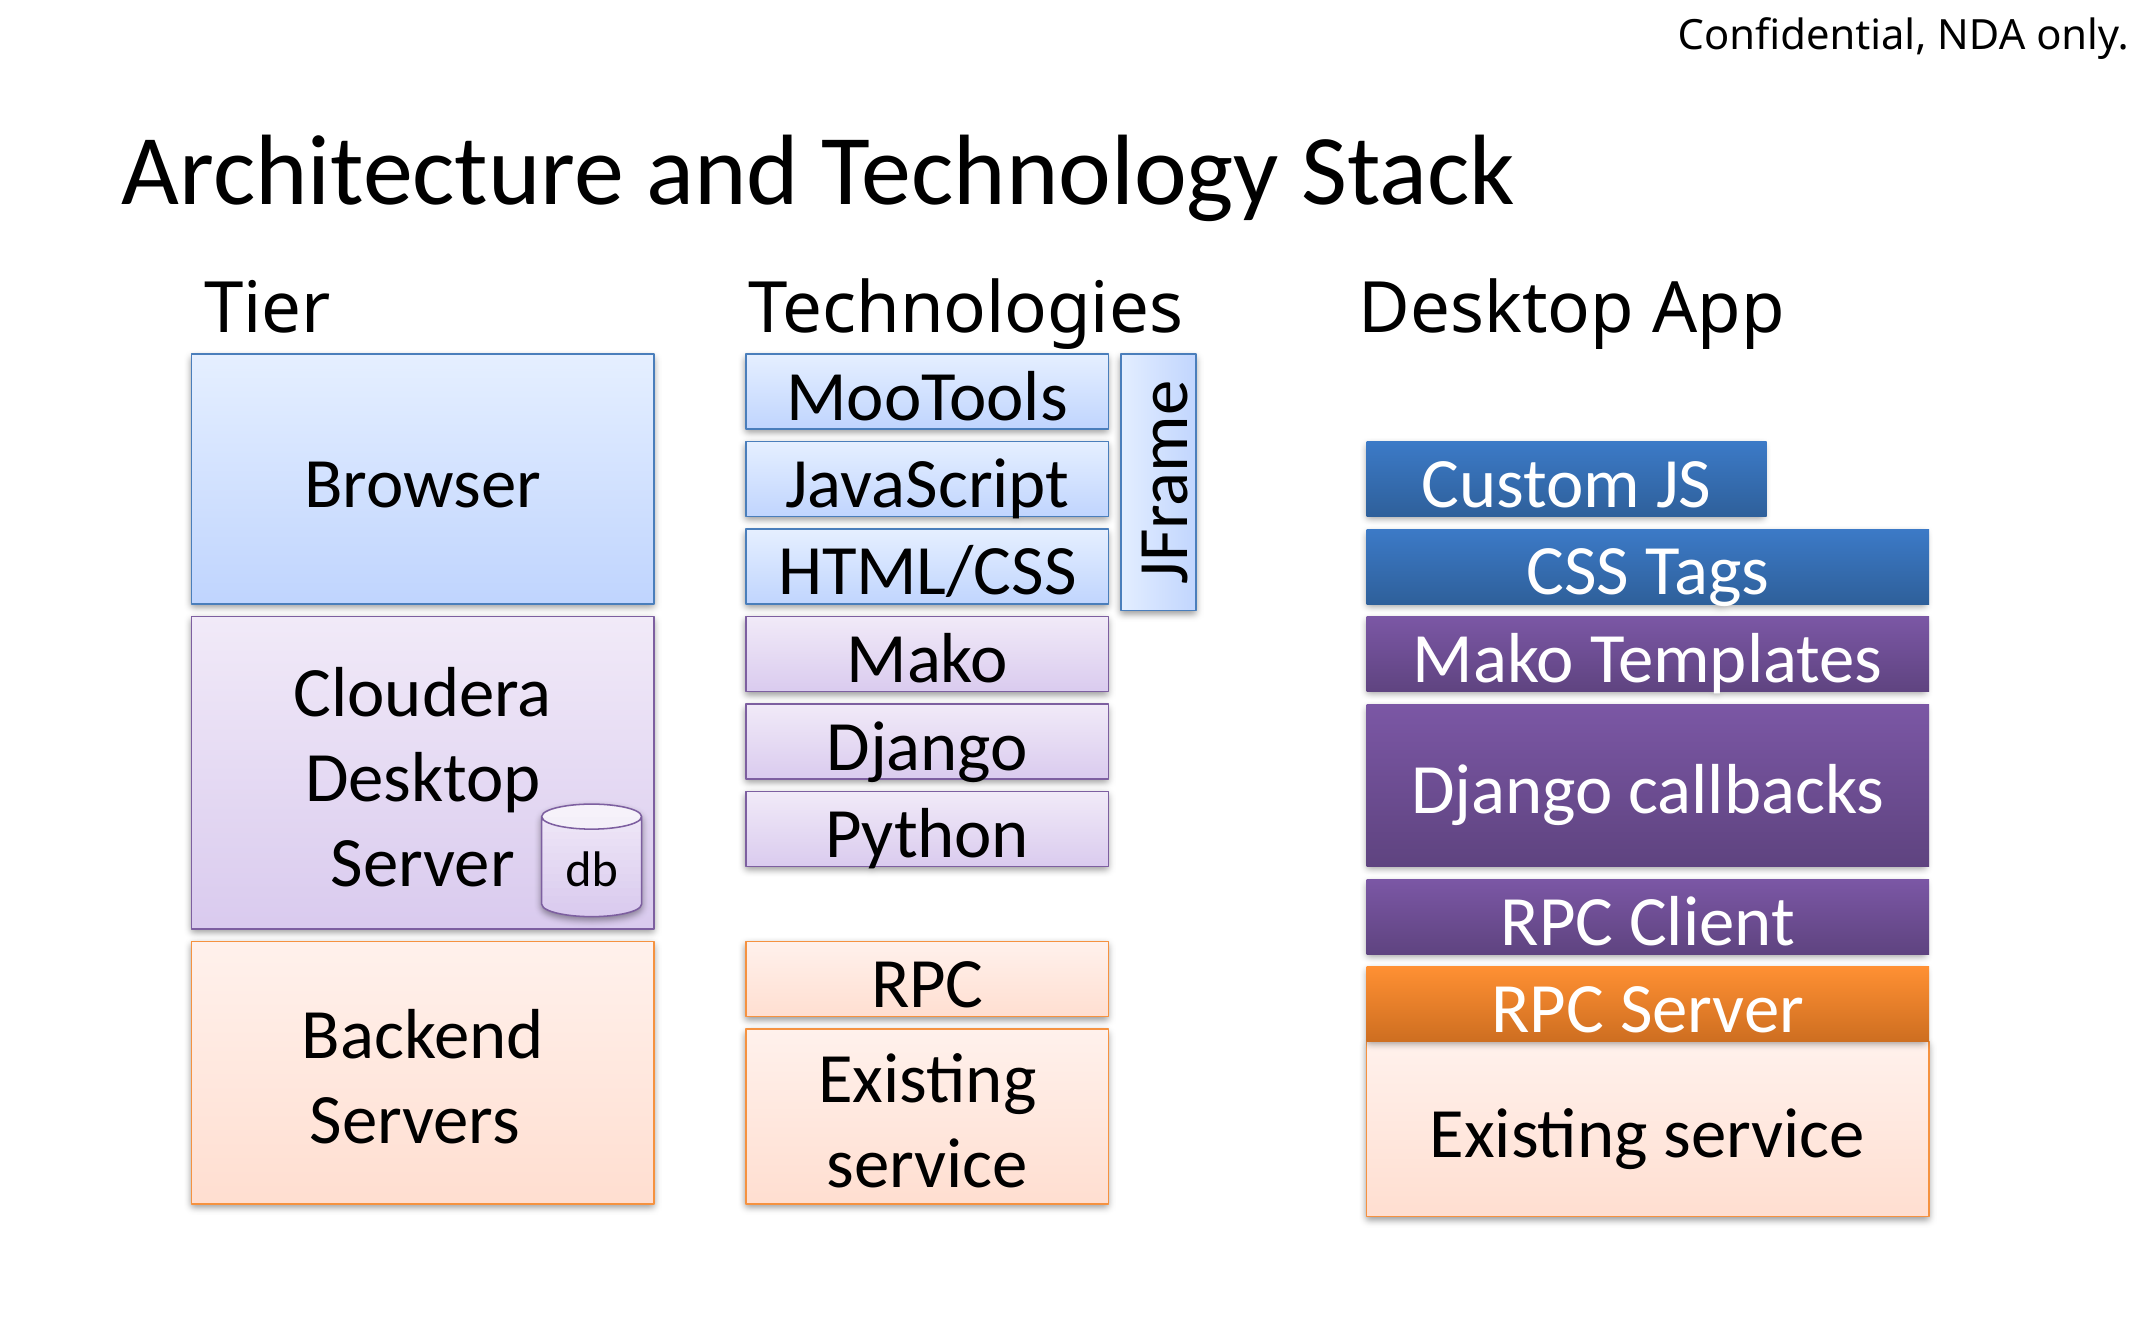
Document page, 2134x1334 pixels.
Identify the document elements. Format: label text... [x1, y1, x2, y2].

text_box Django [745, 703, 1109, 780]
text_box db [540, 803, 643, 918]
text_box CSS Tags [1366, 529, 1930, 605]
text_box RPC [745, 941, 1109, 1017]
text_box Mako Templates [1366, 616, 1930, 692]
text_box Technologies [733, 254, 1217, 354]
text_box Django callbacks [1366, 704, 1930, 867]
text_box JFrame [1120, 353, 1197, 611]
text_box RPC Server [1366, 966, 1930, 1042]
title Architecture and Technology Stack [106, 53, 2027, 276]
text_box HTML/CSS [745, 528, 1109, 605]
text_box RPC Client [1366, 879, 1930, 955]
text_box Existing service [1366, 1049, 1930, 1217]
text_box Desktop App [1344, 254, 1800, 354]
text_box Cloudera Desktop Server [191, 616, 655, 930]
text_box Mako [745, 616, 1109, 692]
text_box JavaScript [745, 441, 1109, 517]
text_box MooTools [745, 354, 1109, 430]
text_box Python [745, 791, 1109, 867]
text_box Browser [191, 353, 655, 605]
text_box Custom JS [1366, 441, 1767, 517]
text_box Backend Servers [191, 941, 655, 1205]
text_box Tier [189, 254, 365, 354]
text_box Existing service [745, 1028, 1109, 1205]
